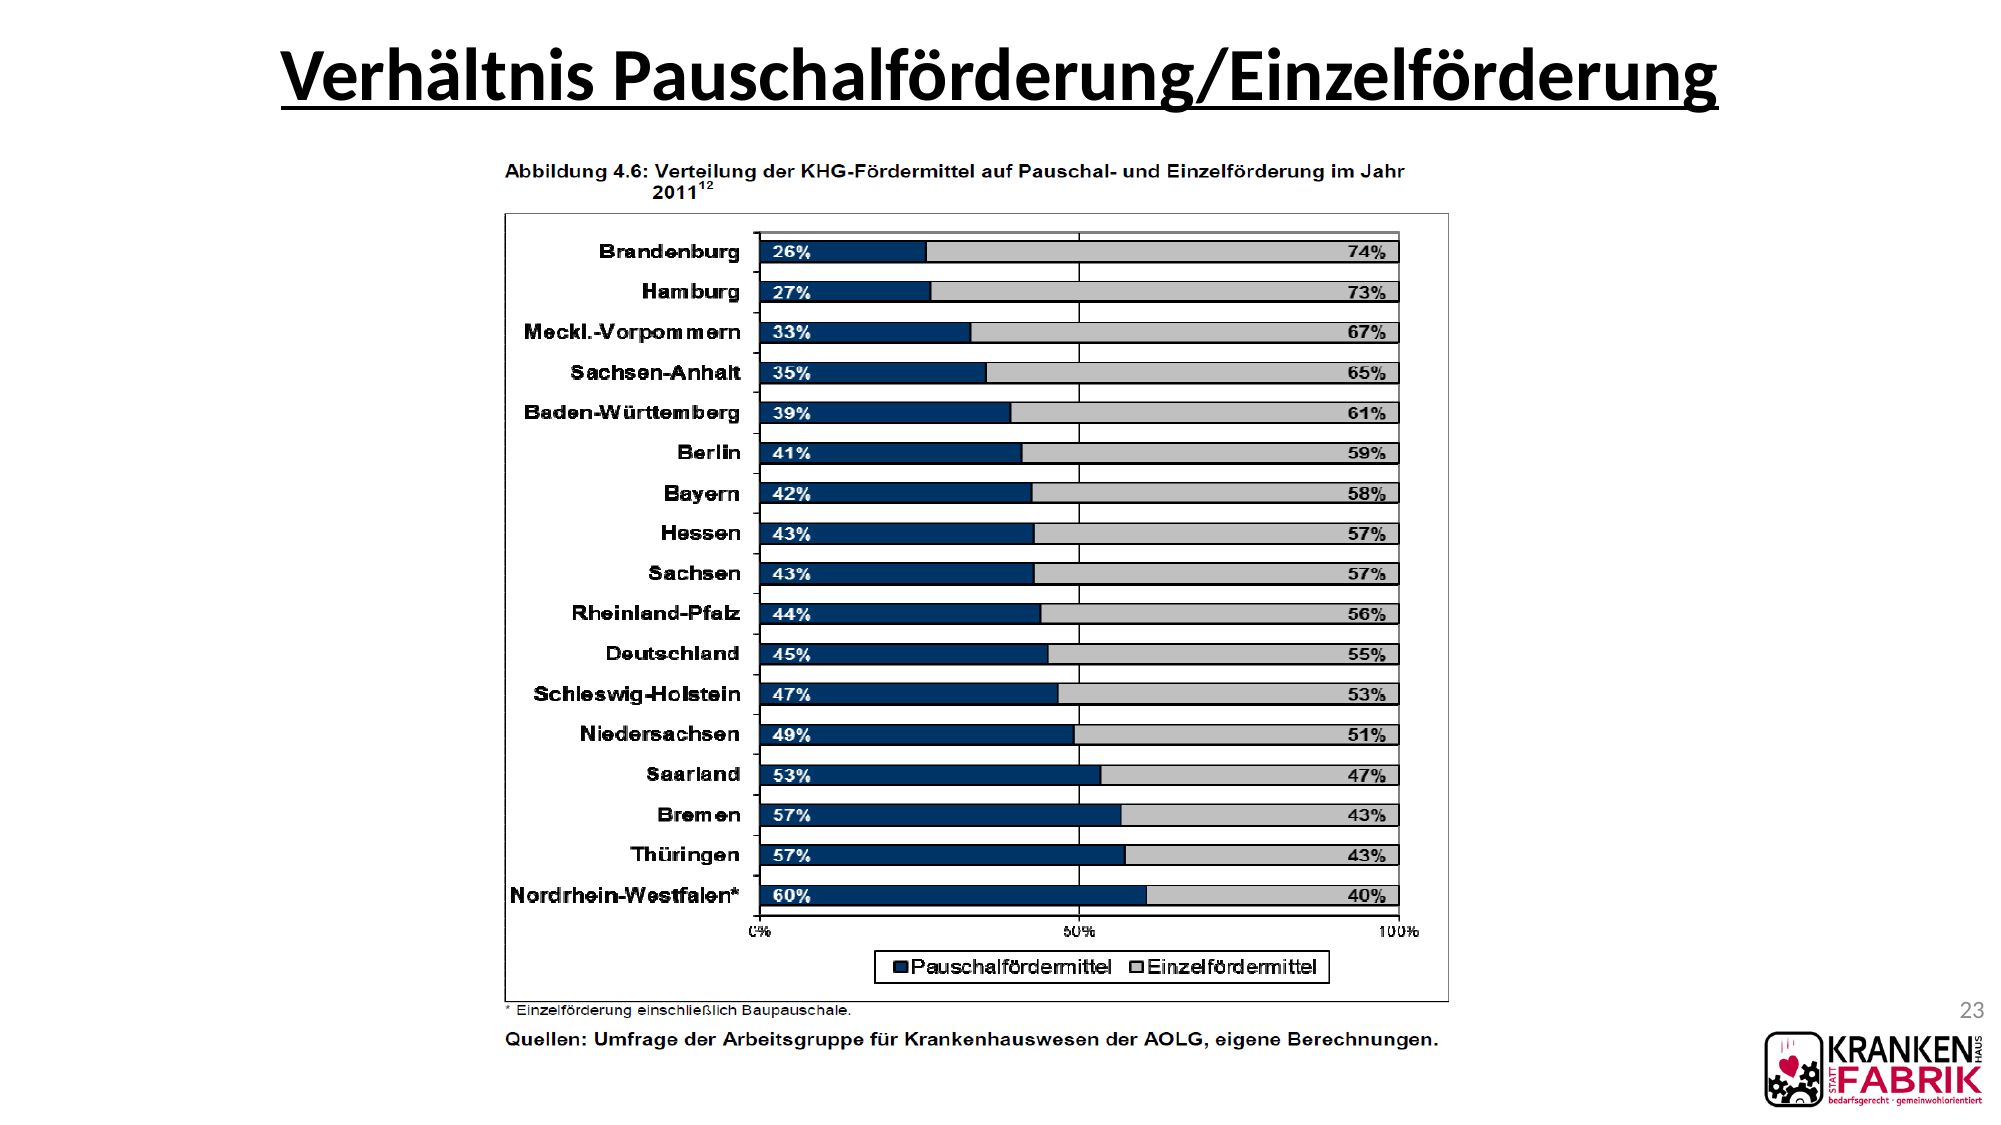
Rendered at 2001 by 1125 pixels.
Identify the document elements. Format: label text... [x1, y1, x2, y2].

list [479, 153, 1469, 1074]
title Verhältnis Pauschalförderung/Einzelförderung [63, 0, 1937, 186]
slide_number 23 [1550, 979, 2000, 1039]
picture [1746, 1039, 2000, 1125]
